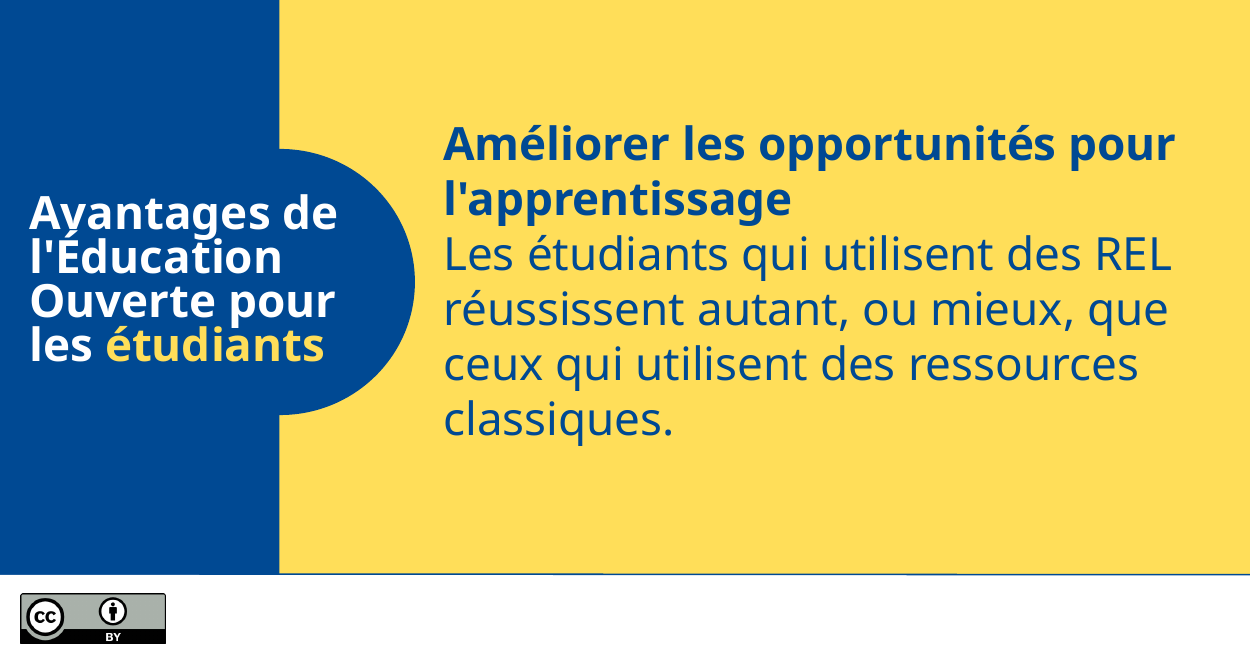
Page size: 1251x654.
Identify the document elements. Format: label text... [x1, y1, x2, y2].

text_box [195, 148, 415, 416]
text_box Améliorer les opportunités pour l'apprentissage Les étudiants qui utilisent des REL réussissent autant, ou mieux, que ceux qui utilisent des ressources classiques. [428, 99, 1221, 460]
text_box [0, 0, 280, 573]
text_box Avantages de l'Éducation Ouverte pour les étudiants [14, 179, 355, 385]
text_box [0, 582, 1250, 654]
picture [20, 592, 166, 645]
